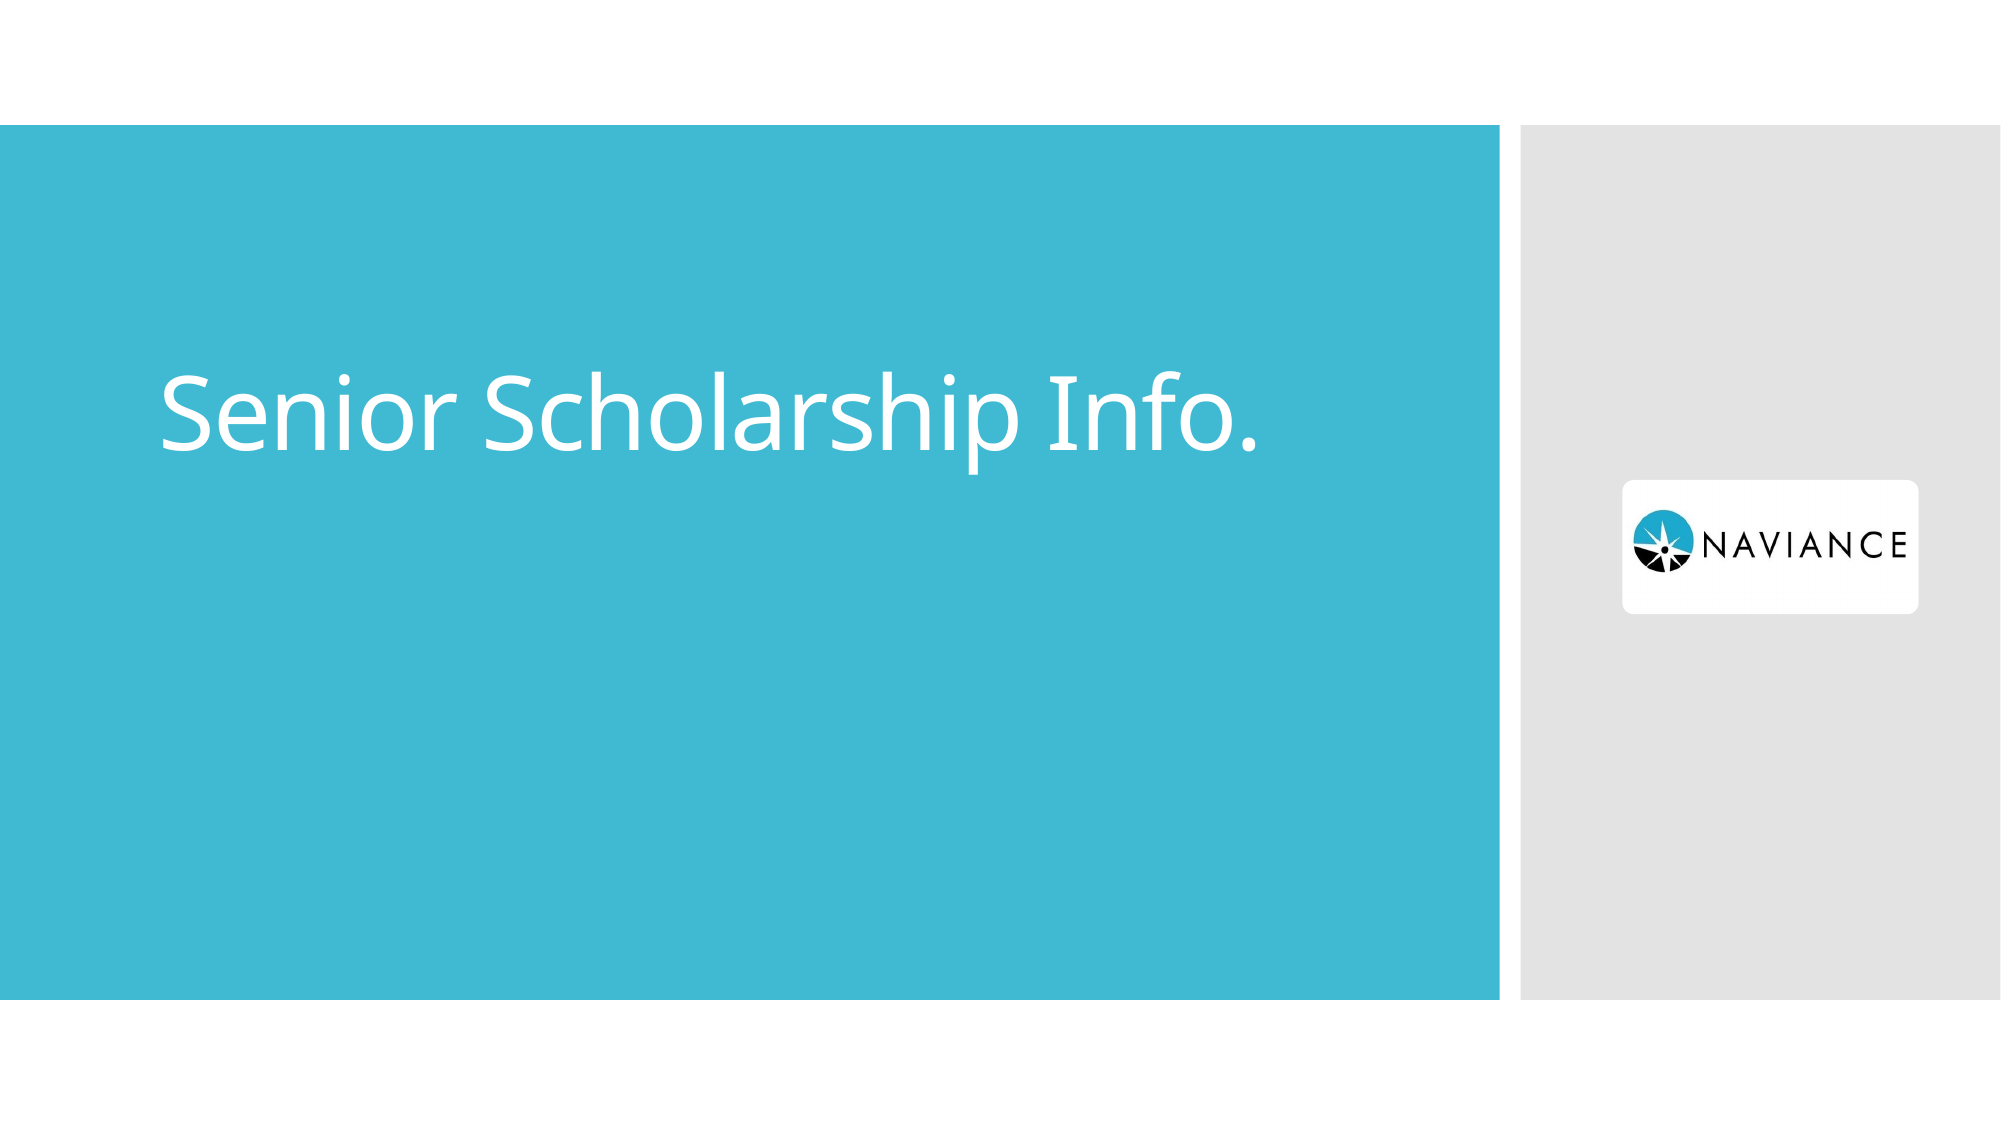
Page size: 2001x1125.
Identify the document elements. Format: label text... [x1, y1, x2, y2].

picture [1622, 479, 1919, 615]
title Senior Scholarship Info. [143, 275, 1344, 480]
